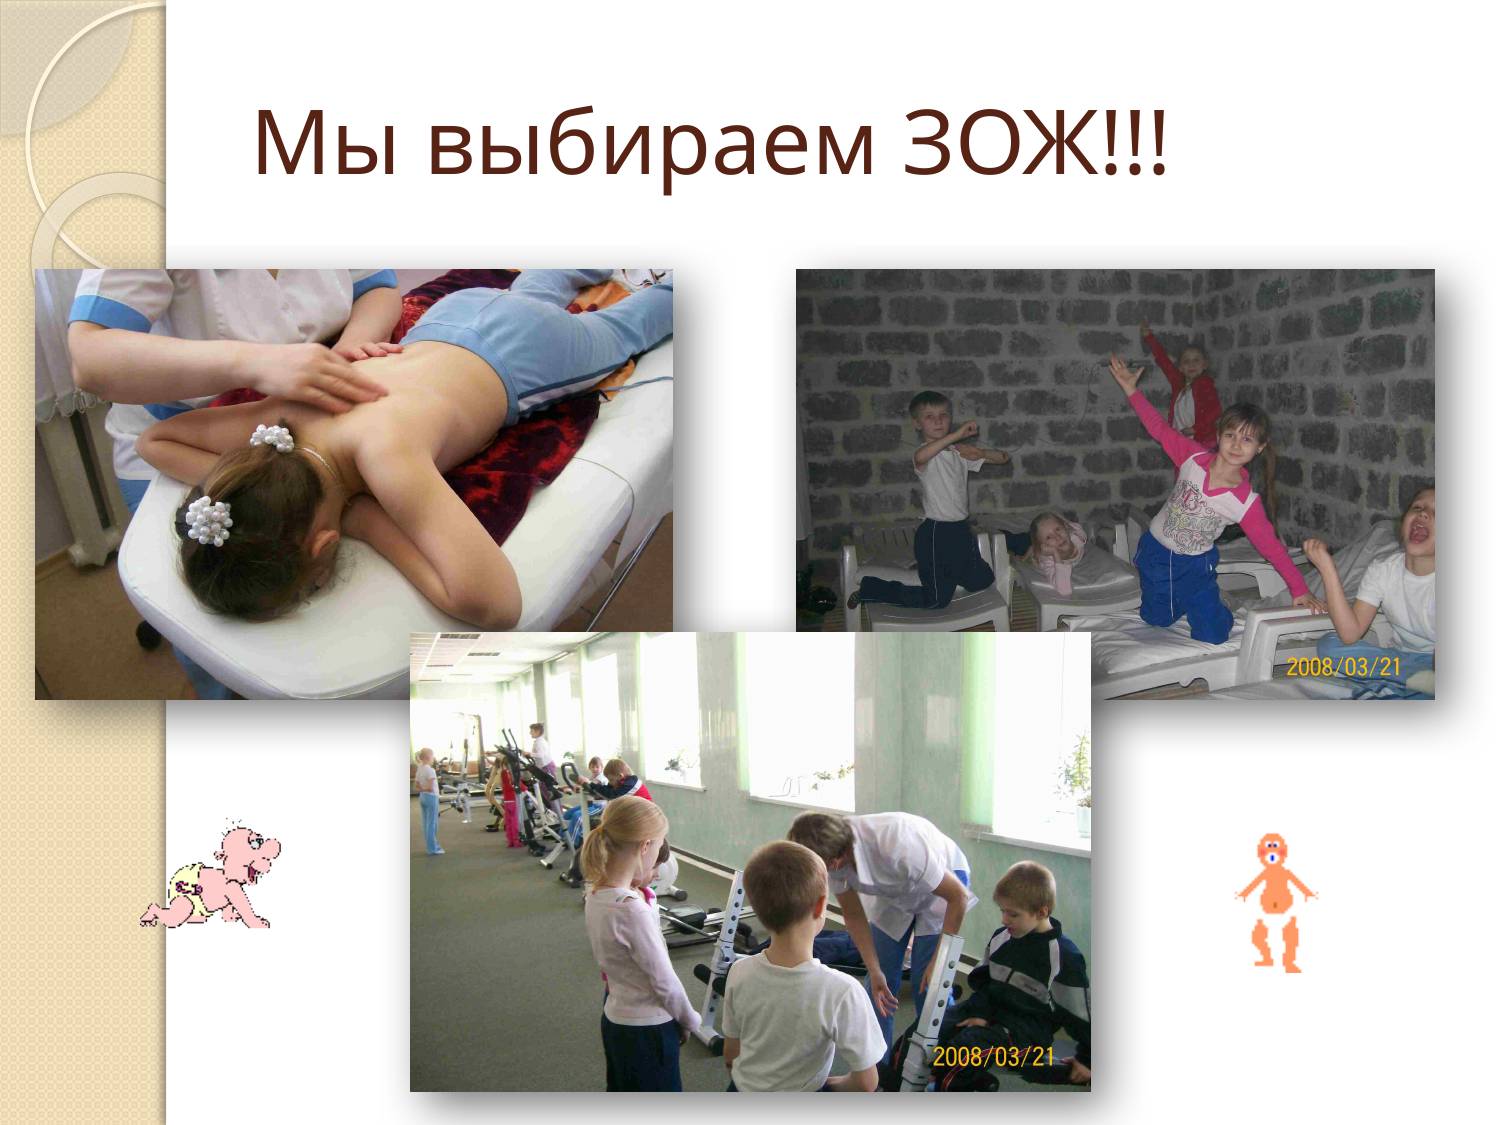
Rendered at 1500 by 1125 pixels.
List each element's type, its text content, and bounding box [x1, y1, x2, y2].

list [34, 269, 673, 700]
picture [140, 796, 298, 954]
title Мы выбираем ЗОЖ!!! [235, 45, 1466, 233]
picture [409, 632, 1091, 1092]
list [796, 269, 1435, 700]
picture [1229, 820, 1325, 973]
